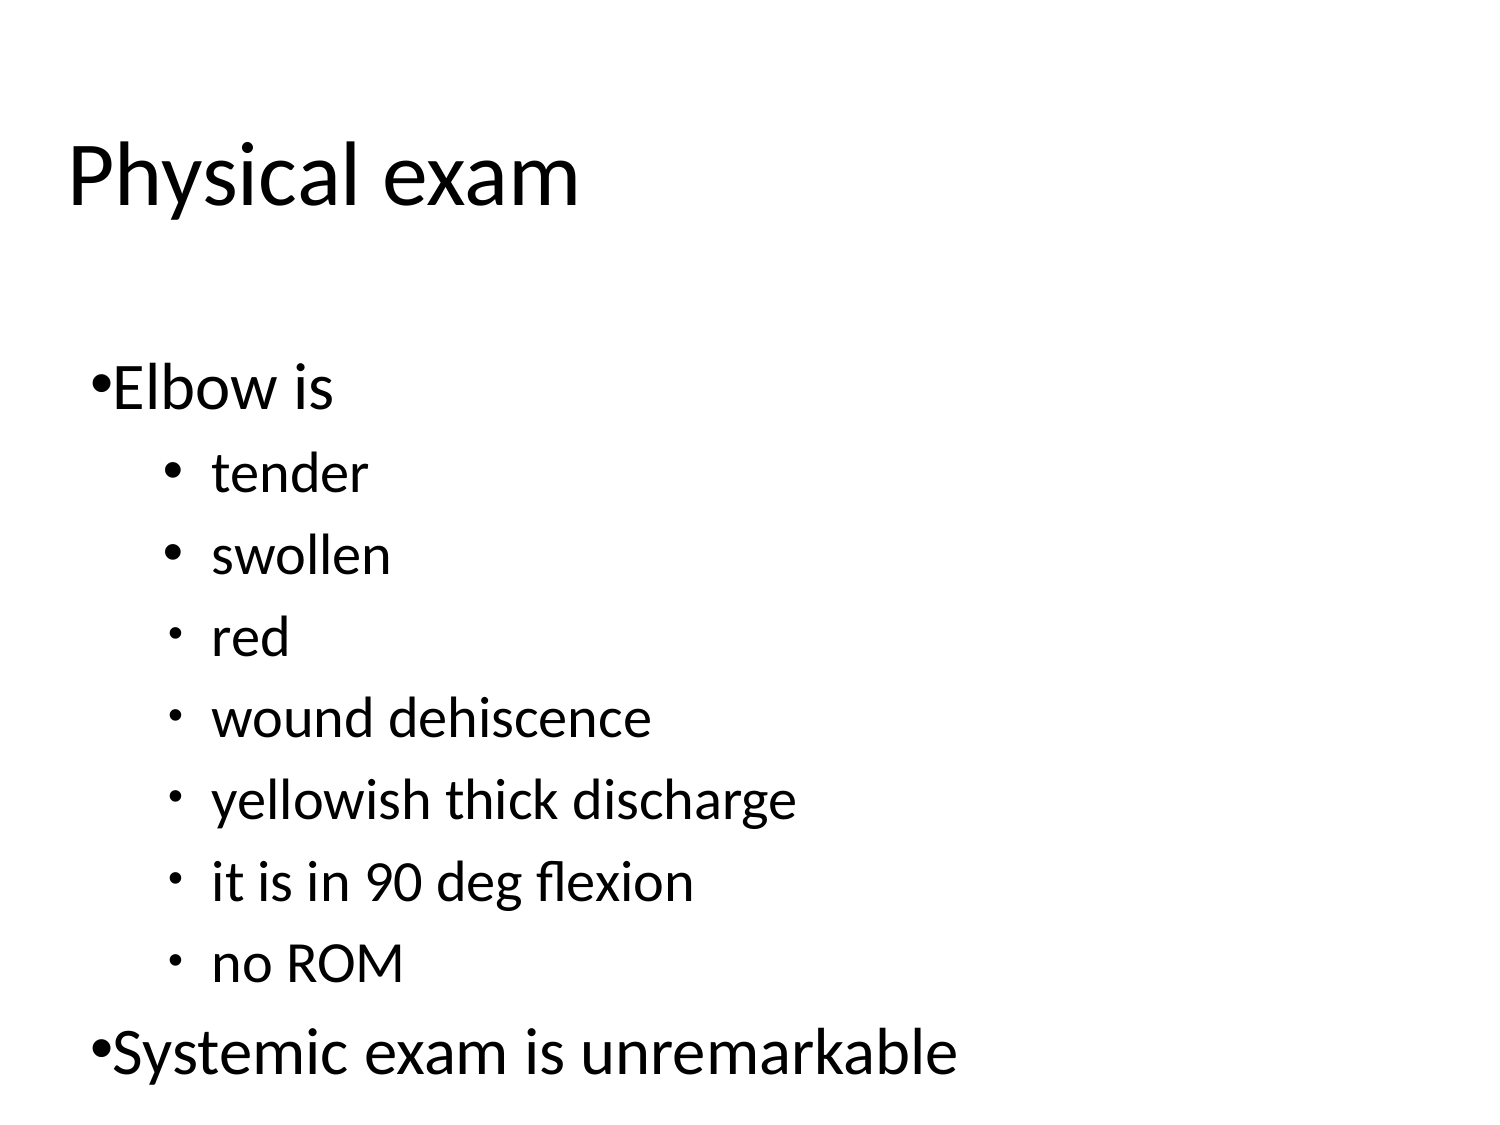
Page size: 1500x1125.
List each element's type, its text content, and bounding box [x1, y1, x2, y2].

title Physical exam [0, 75, 1000, 263]
list Elbow is tender swollen red wound dehiscence yellowish thick discharge it is in 90 deg flexion no ROM Systemic exam is unremarkable [75, 335, 1425, 1078]
